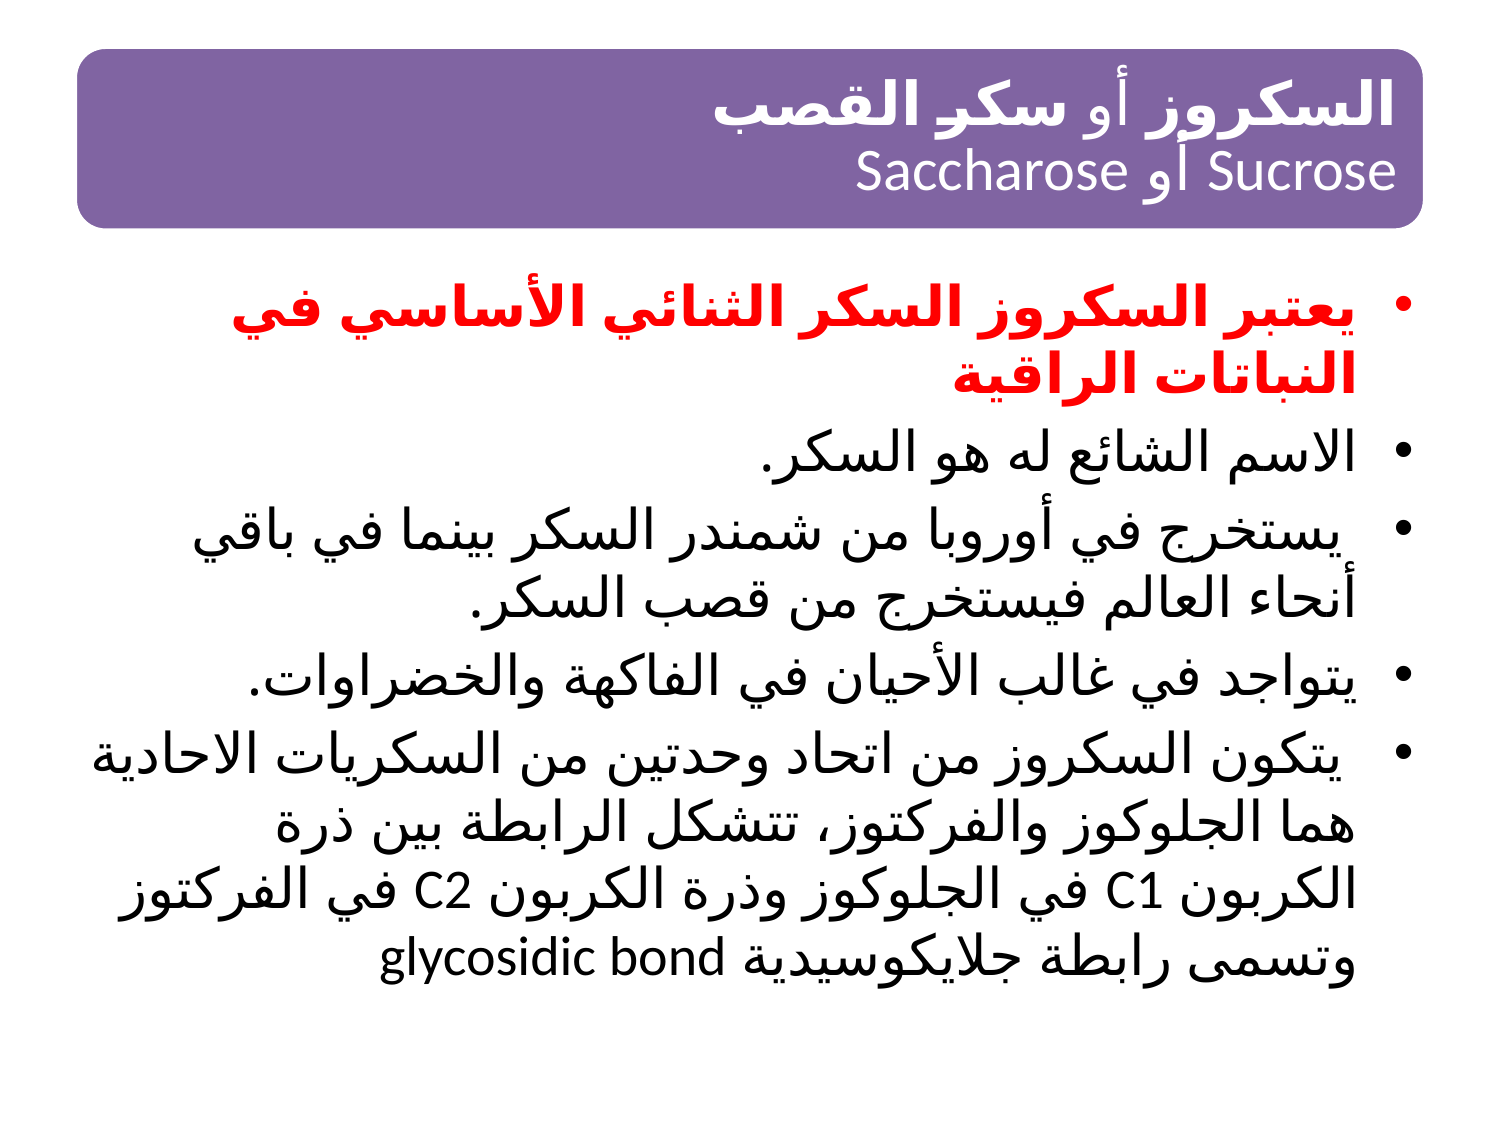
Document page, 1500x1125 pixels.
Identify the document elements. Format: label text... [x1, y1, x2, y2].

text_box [74, 44, 1426, 233]
list يعتبر السكروز السكر الثنائي الأساسي في النباتات الراقية الاسم الشائع له هو السكر. يستخرج في أوروبا من شمندر السكر بينما في باقي أنحاء العالم فيستخرج من قصب السكر. يتواجد في غالب الأحيان في الفاكهة والخضراوات. يتكون السكروز من اتحاد وحدتين من السكريات الاحادية هما الجلوكوز والفركتوز، تتشكل الرابطة بين ذرة الكربون C1 في الجلوكوز وذرة الكربون C2 في الفركتوز وتسمى رابطة جلايكوسيدية glycosidic bond [75, 262, 1425, 1005]
